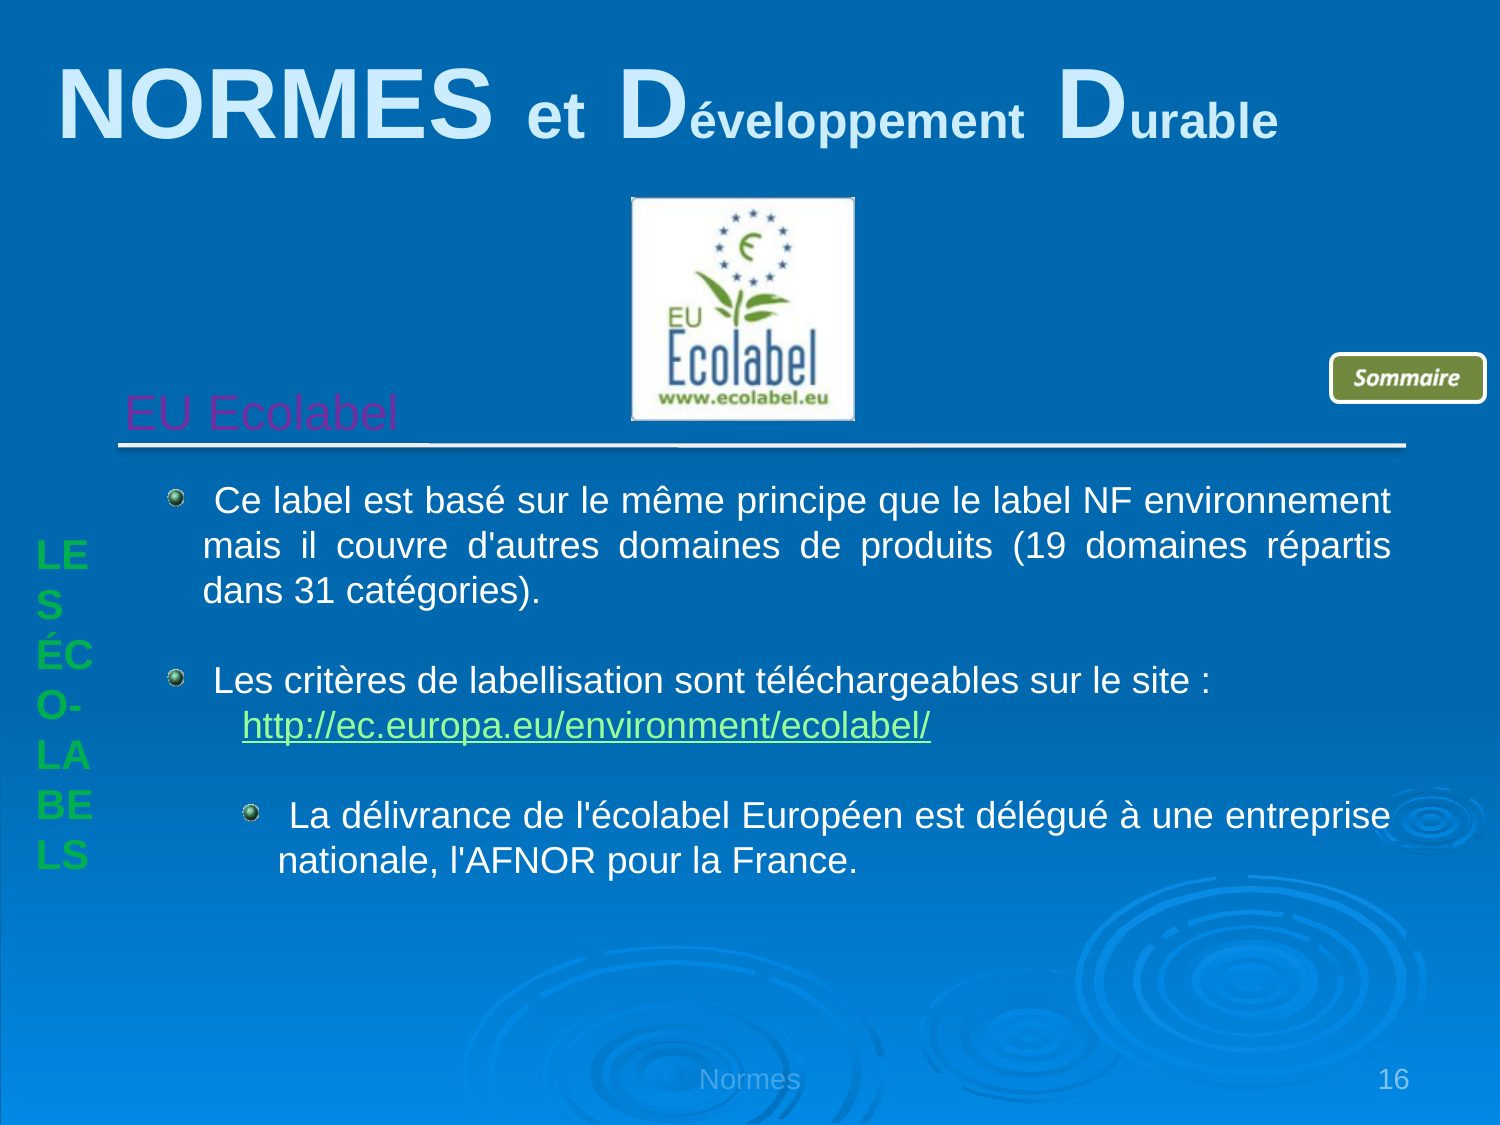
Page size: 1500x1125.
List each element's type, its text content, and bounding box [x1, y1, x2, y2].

text_box NORMES et Développement Durable [0, 0, 1336, 187]
slide_number 16 [1074, 1024, 1426, 1103]
picture [242, 804, 260, 823]
text_box Ce label est basé sur le même principe que le label NF environnement mais il couvre d'autres domaines de produits (19 domaines répartis dans 31 catégories). Les critères de labellisation sont téléchargeables sur le site : http://ec.europa.eu/environment/ecolabel/ La délivrance de l'écolabel Européen est délégué à une entreprise nationale, l'AFNOR pour la France. [152, 468, 1407, 979]
footer Normes [512, 1042, 988, 1103]
picture [167, 489, 185, 508]
text_box EU Ecolabel [109, 373, 1007, 469]
picture [630, 196, 855, 421]
picture [167, 669, 185, 688]
picture [1328, 351, 1489, 405]
title LES ÉCO-LABELS [20, 309, 110, 1096]
